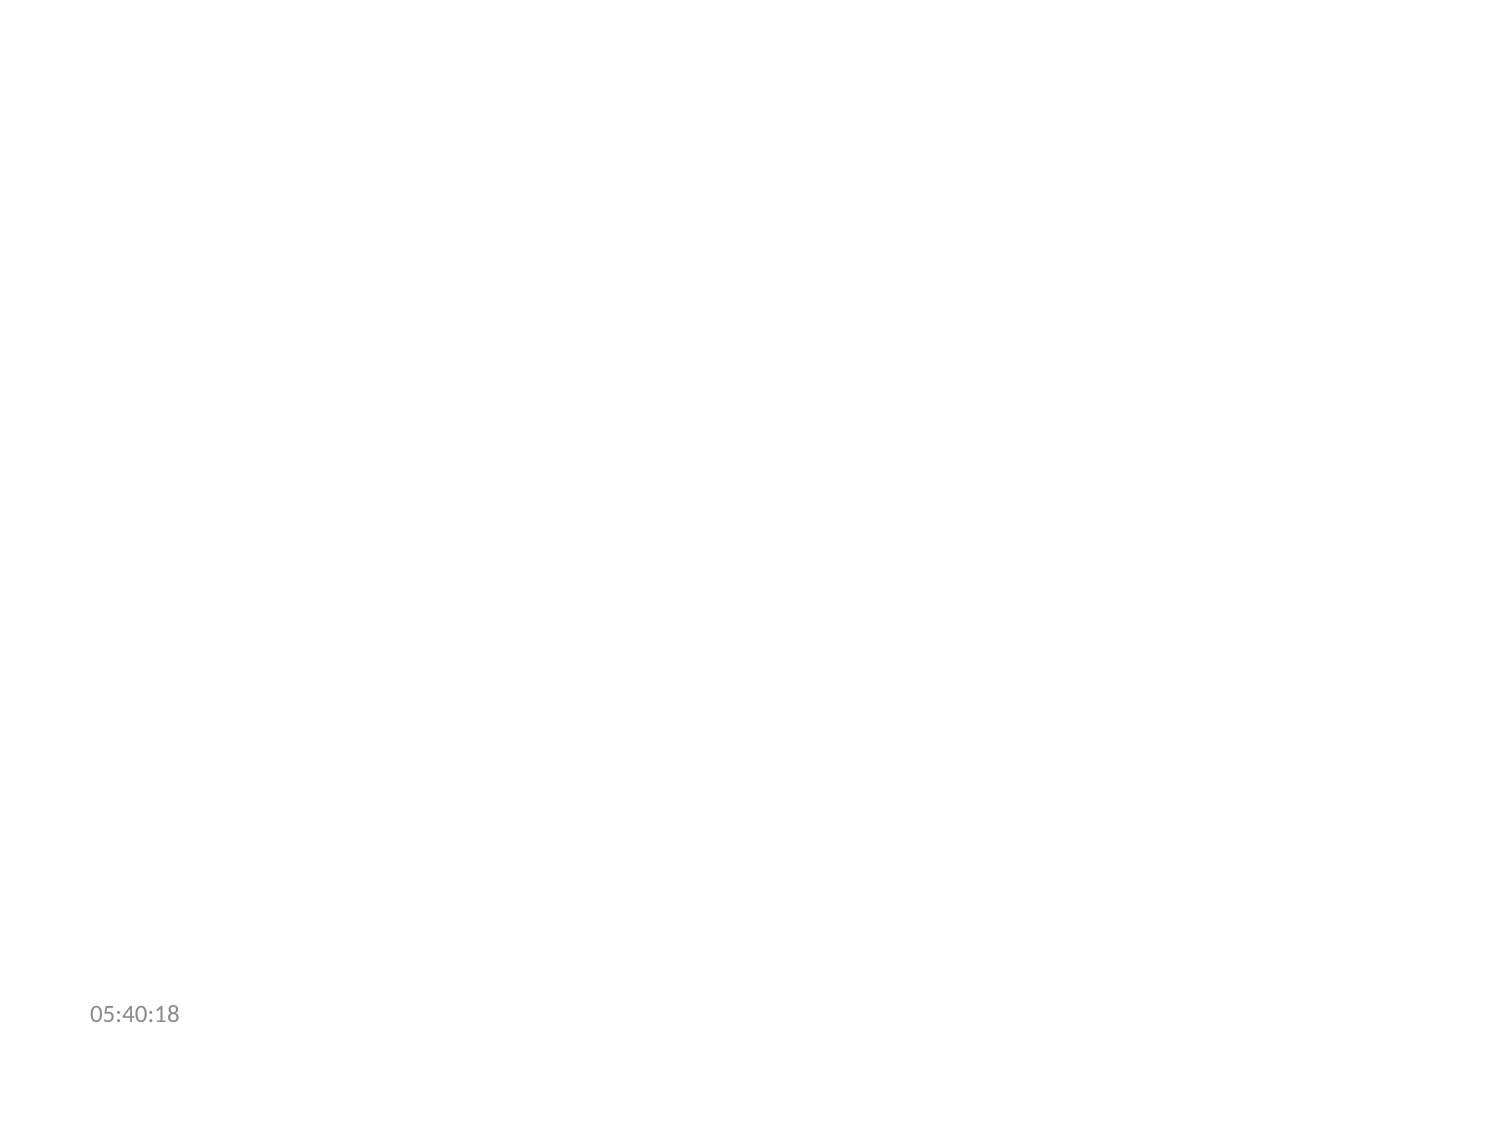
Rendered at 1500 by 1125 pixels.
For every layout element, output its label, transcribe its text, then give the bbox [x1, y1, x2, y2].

text_box 15:35:09 [75, 982, 425, 1043]
